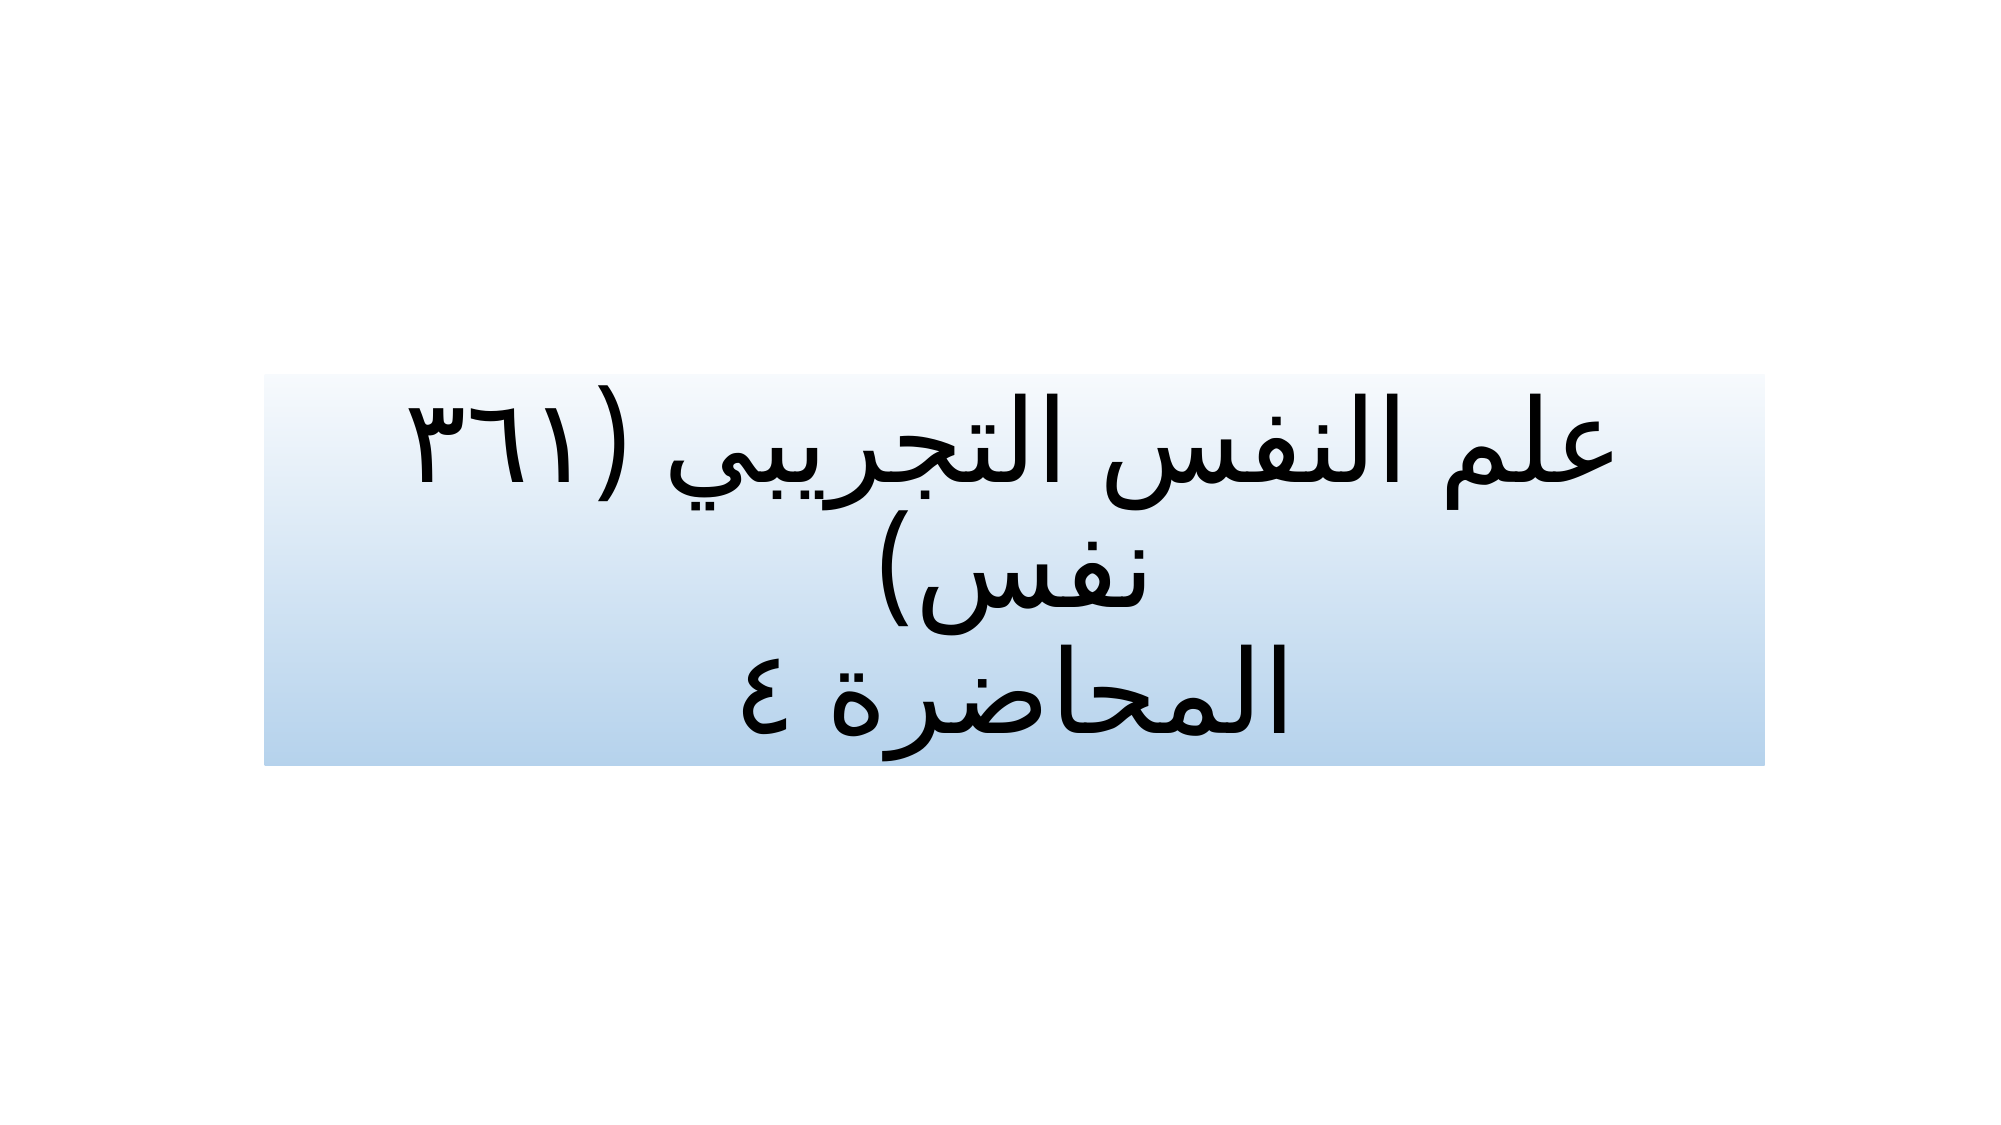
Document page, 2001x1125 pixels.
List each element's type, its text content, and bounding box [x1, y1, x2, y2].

title علم النفس التجريبي (٣٦١ نفس) المحاضرة ٤ [264, 374, 1765, 766]
